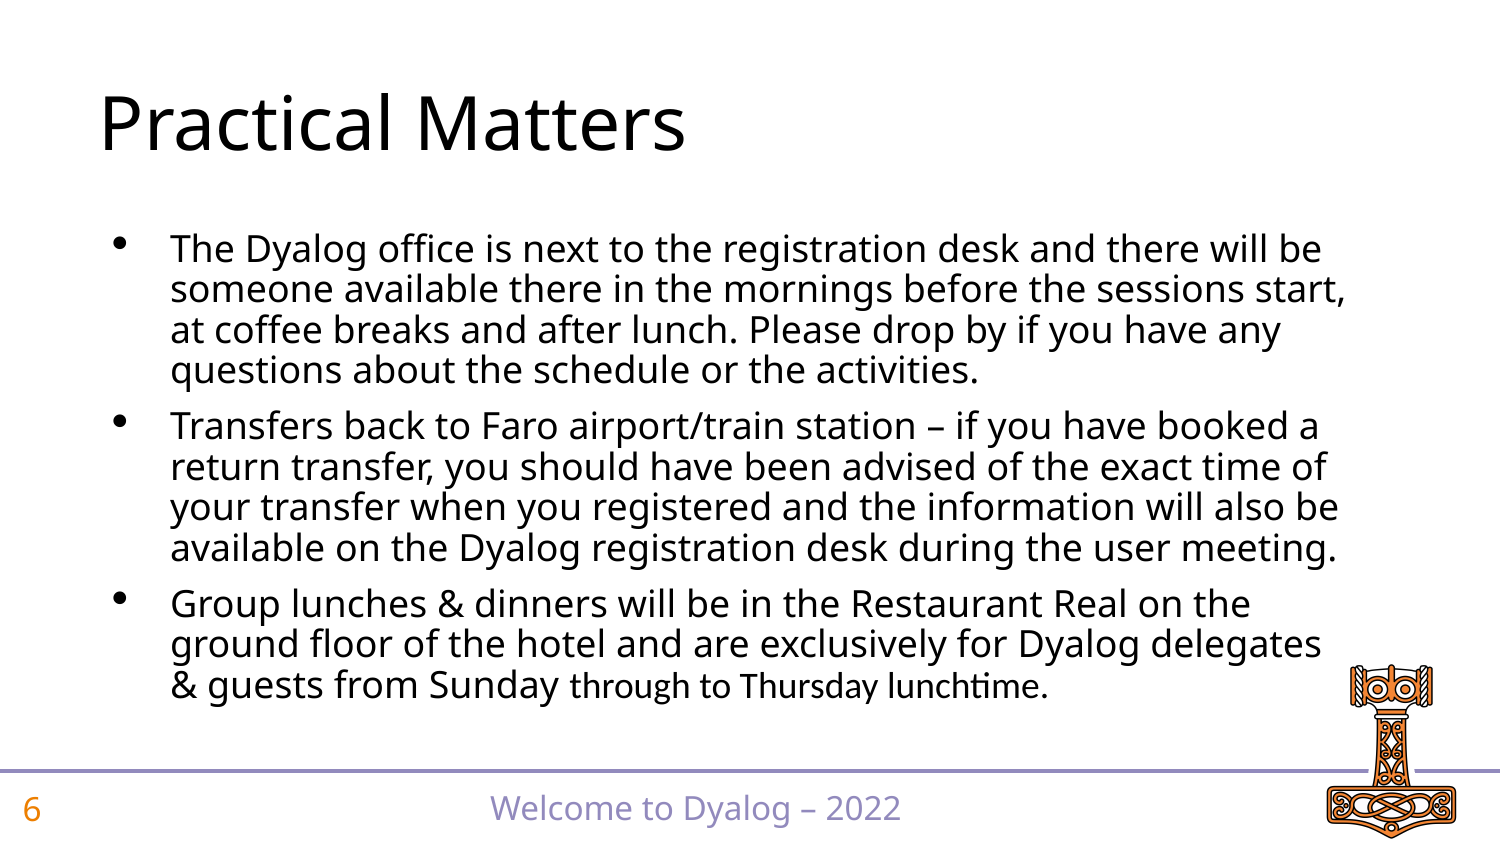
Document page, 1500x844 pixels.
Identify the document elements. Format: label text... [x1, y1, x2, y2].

picture [1320, 655, 1461, 844]
list The Dyalog office is next to the registration desk and there will be someone available there in the mornings before the sessions start, at coffee breaks and after lunch. Please drop by if you have any questions about the schedule or the activities. Transfers back to Faro airport/train station – if you have booked a return transfer, you should have been advised of the exact time of your transfer when you registered and the information will also be available on the Dyalog registration desk during the user meeting. Group lunches & dinners will be in the Restaurant Real on the ground floor of the hotel and are exclusively for Dyalog delegates & guests from Sunday through to Thursday lunchtime. [98, 222, 1367, 772]
title Practical Matters [83, 44, 1397, 208]
